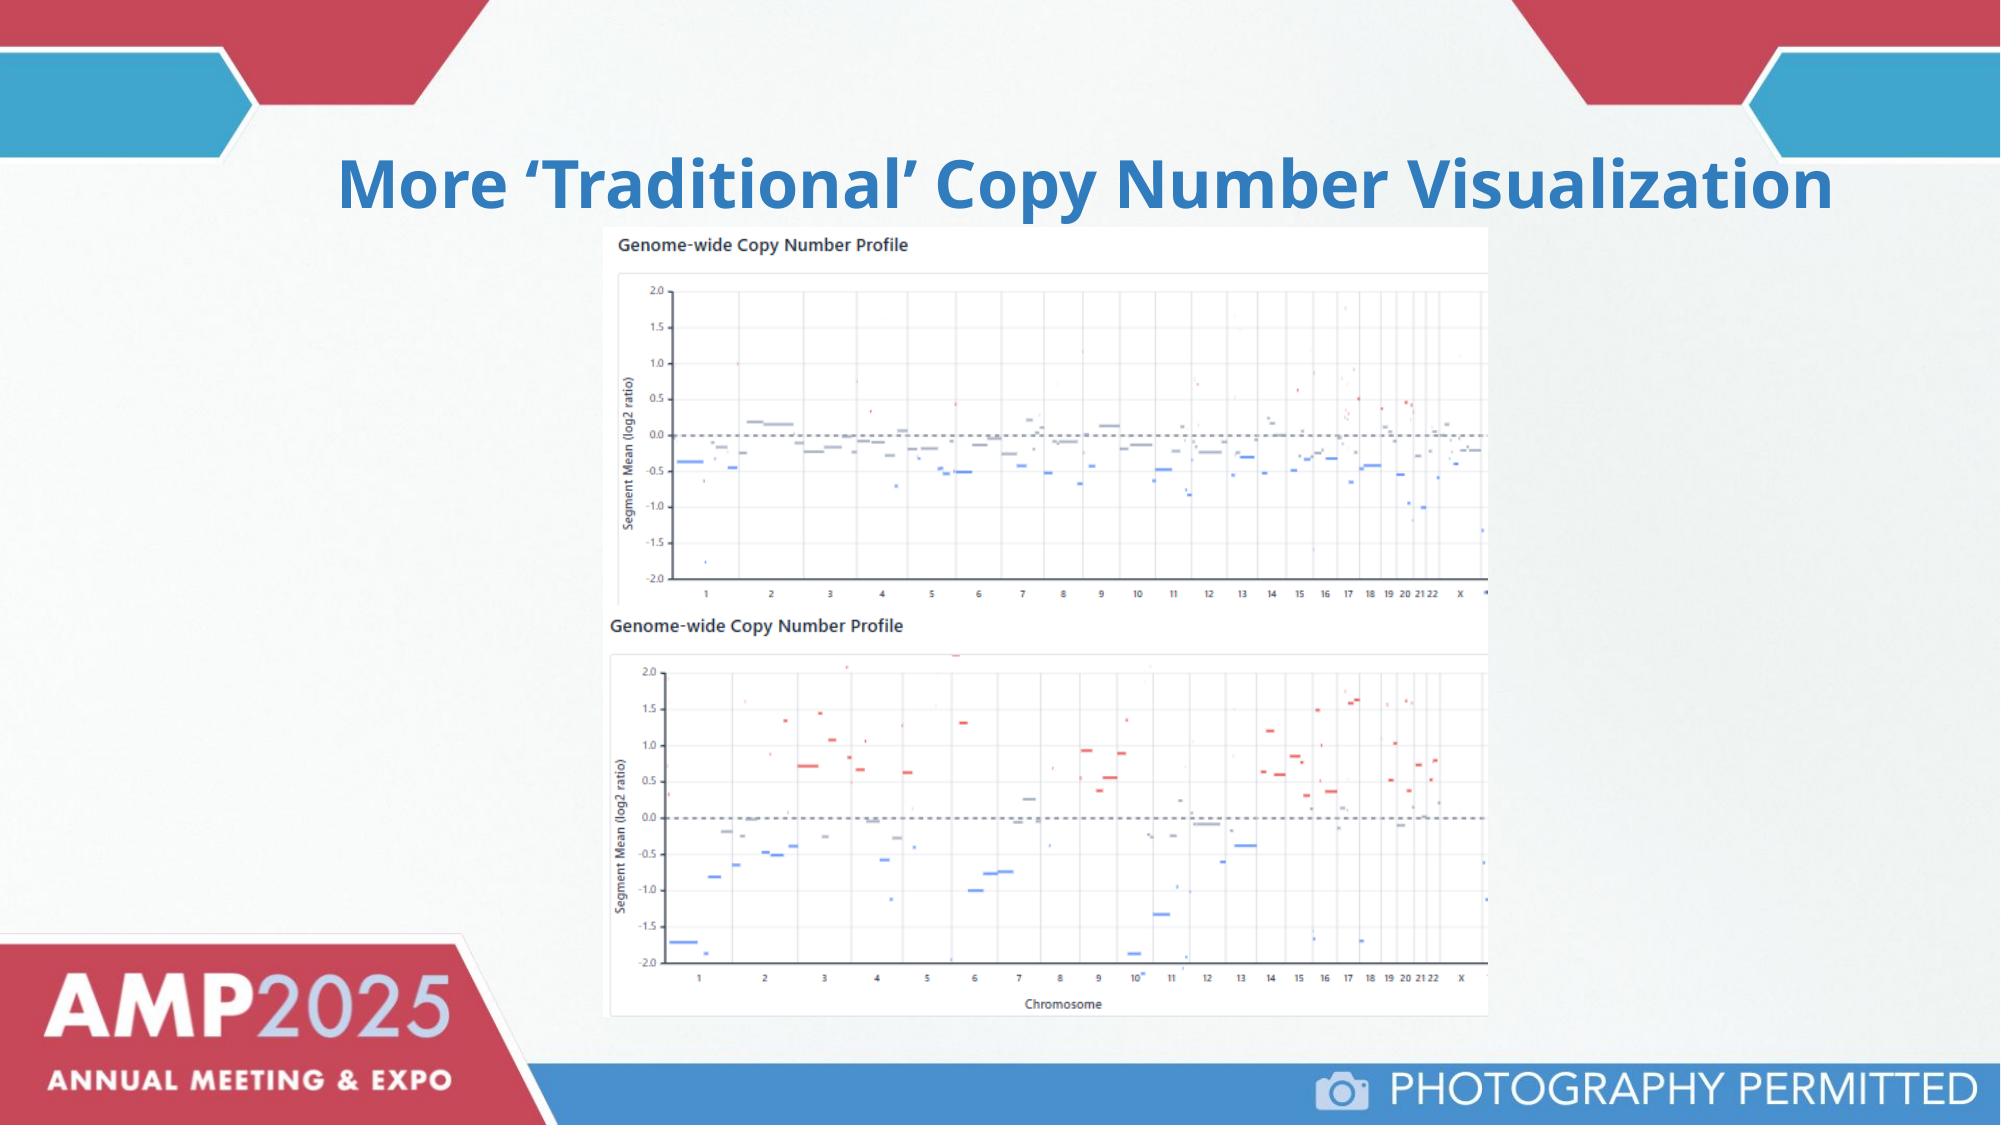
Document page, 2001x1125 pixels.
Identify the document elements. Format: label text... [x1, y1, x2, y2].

picture [0, 0, 2001, 1125]
title More ‘Traditional’ Copy Number Visualization [321, 136, 2000, 230]
